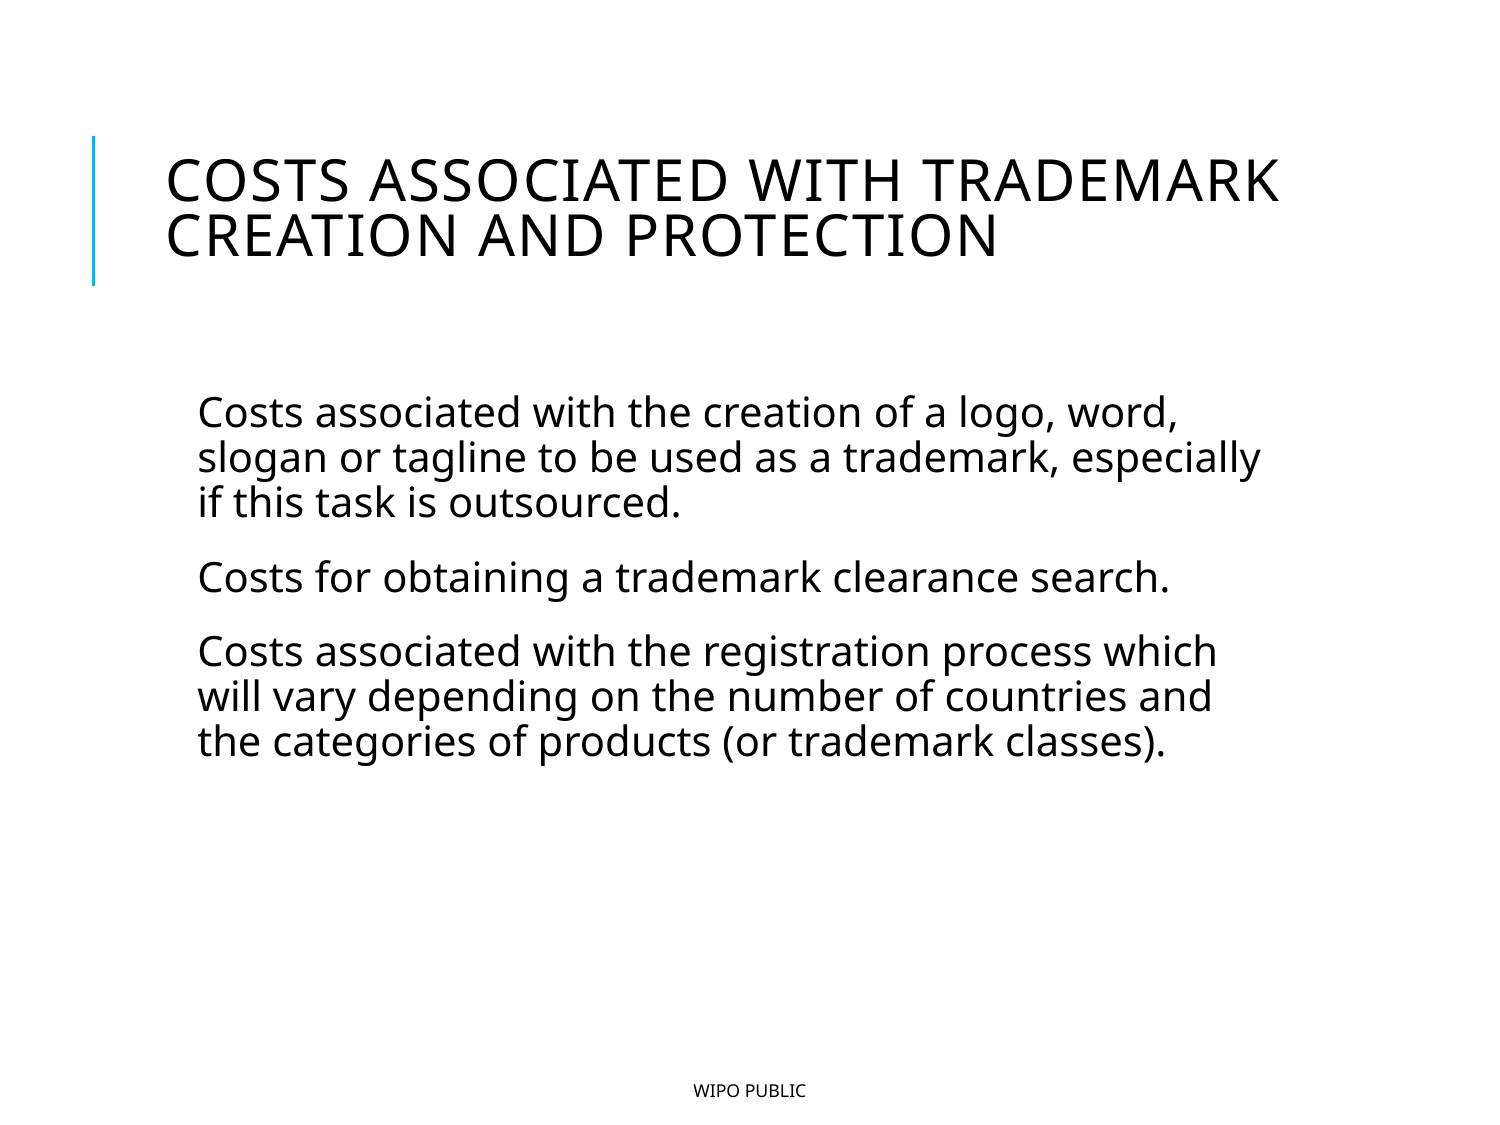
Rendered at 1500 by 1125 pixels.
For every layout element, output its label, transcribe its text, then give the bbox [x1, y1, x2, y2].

title Costs associated with trademark creation and protection [150, 141, 1348, 283]
list Costs associated with the creation of a logo, word, slogan or tagline to be used as a trademark, especially if this task is outsourced. Costs for obtaining a trademark clearance search. Costs associated with the registration process which will vary depending on the number of countries and the categories of products (or trademark classes). [174, 384, 1281, 974]
